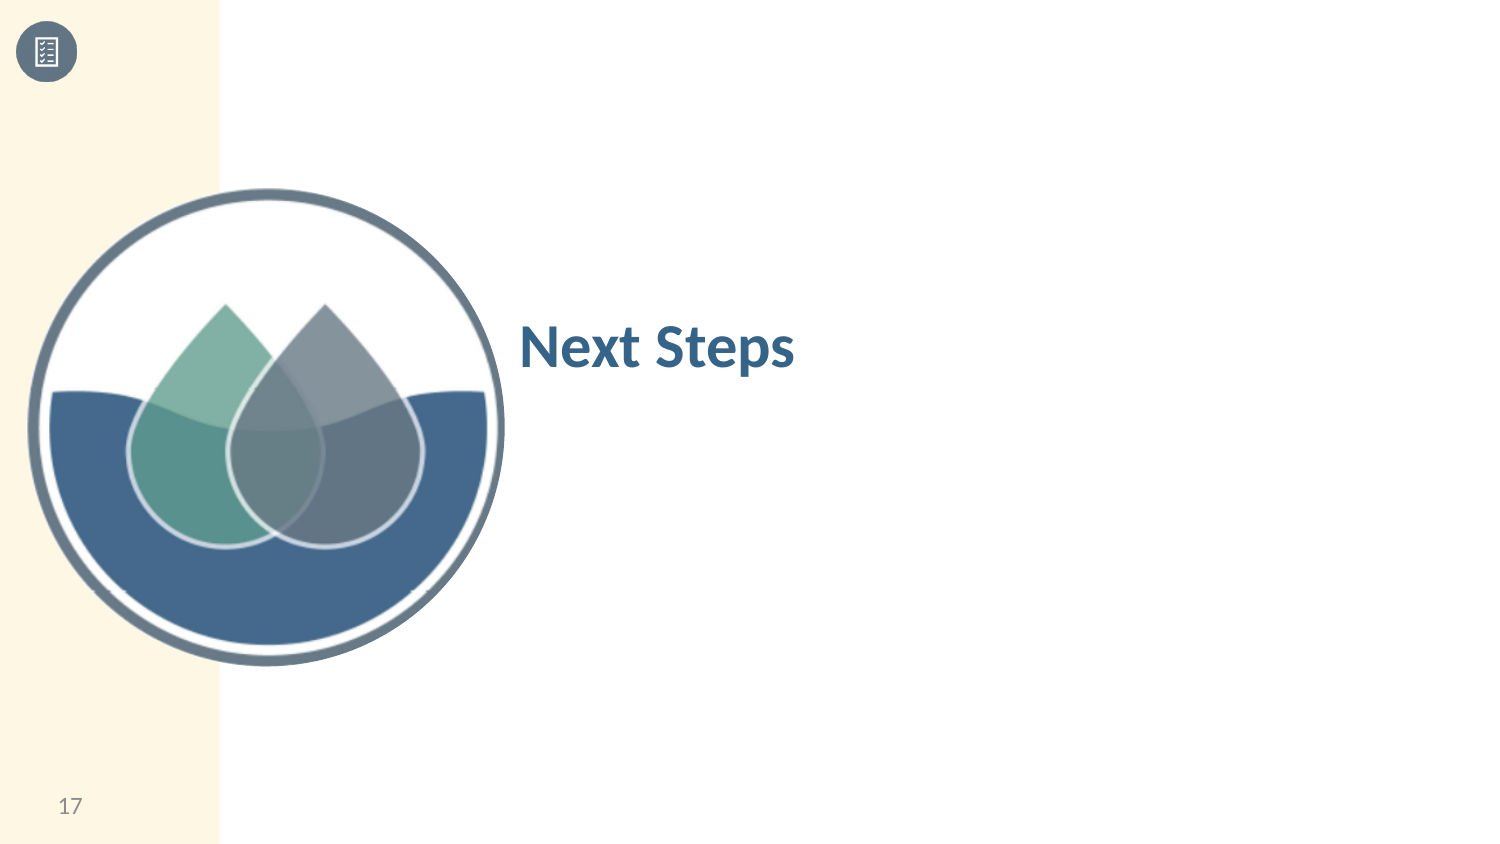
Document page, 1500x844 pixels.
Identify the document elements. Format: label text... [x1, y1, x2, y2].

title Next Steps [504, 255, 1373, 442]
slide_number 17 [16, 782, 124, 828]
picture [16, 21, 77, 82]
